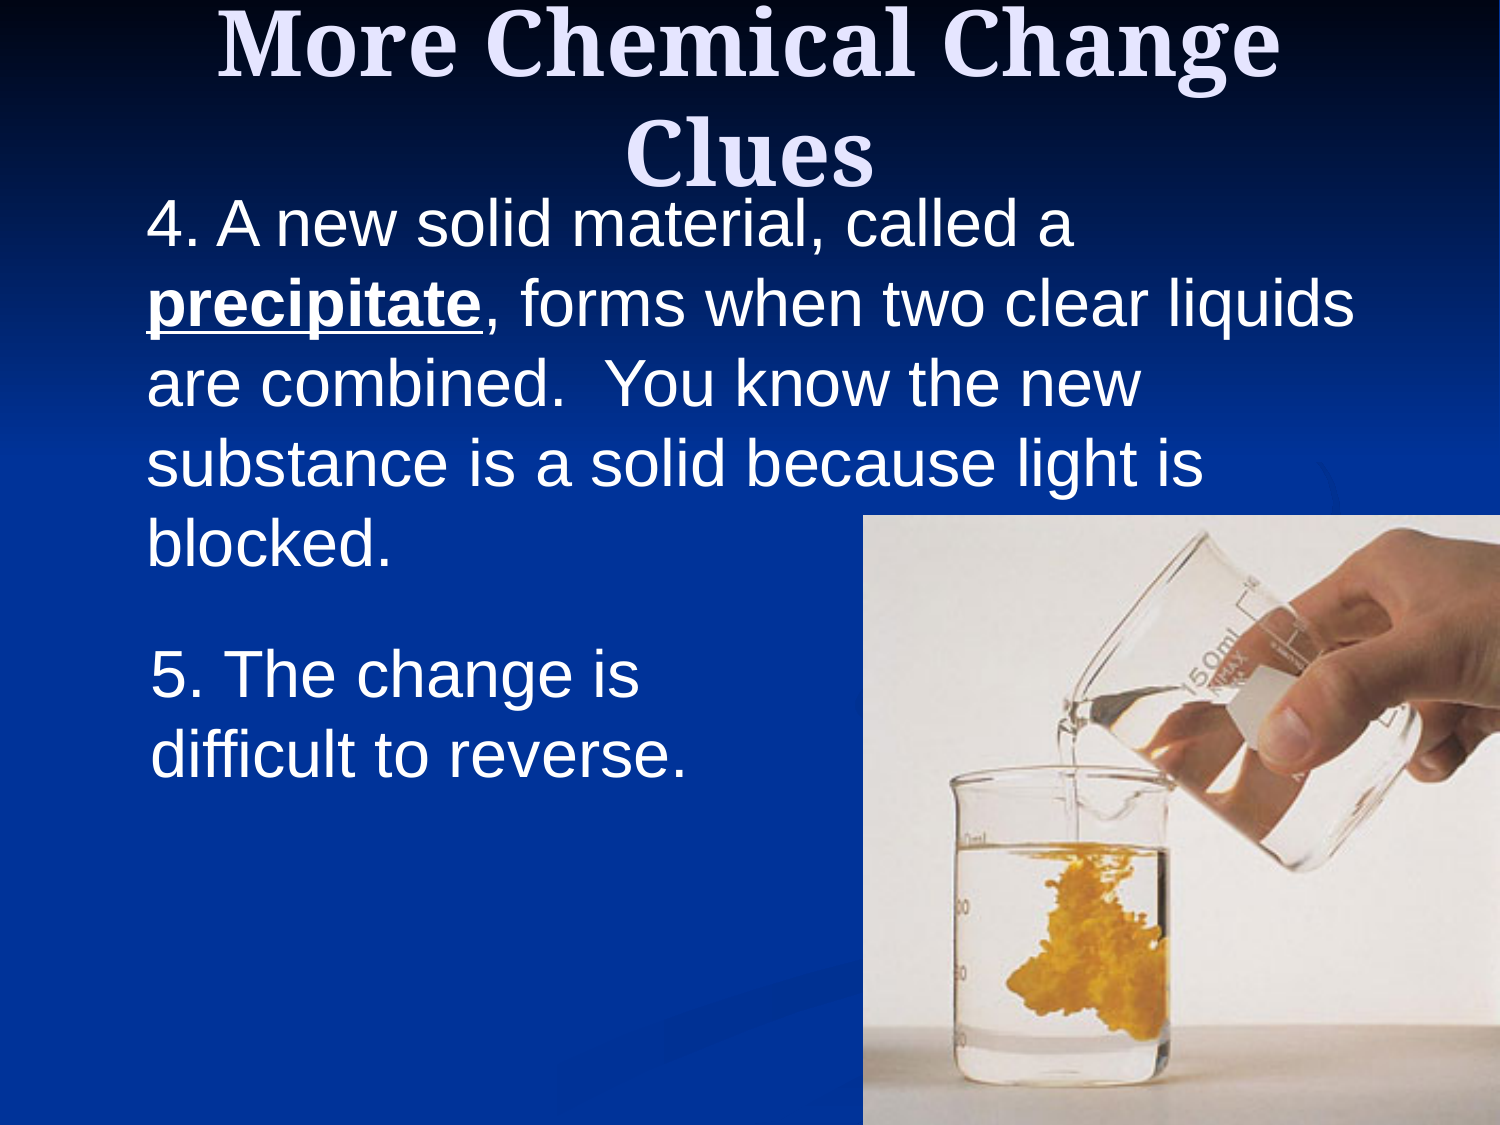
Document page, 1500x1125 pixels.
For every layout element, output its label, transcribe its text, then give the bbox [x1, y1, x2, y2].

text_box 5. The change is difficult to reverse. [135, 623, 750, 799]
list 4. A new solid material, called a precipitate, forms when two clear liquids are combined. You know the new substance is a solid because light is blocked. [74, 172, 1436, 544]
picture [862, 515, 1500, 1125]
title More Chemical Change Clues [74, 18, 1426, 171]
